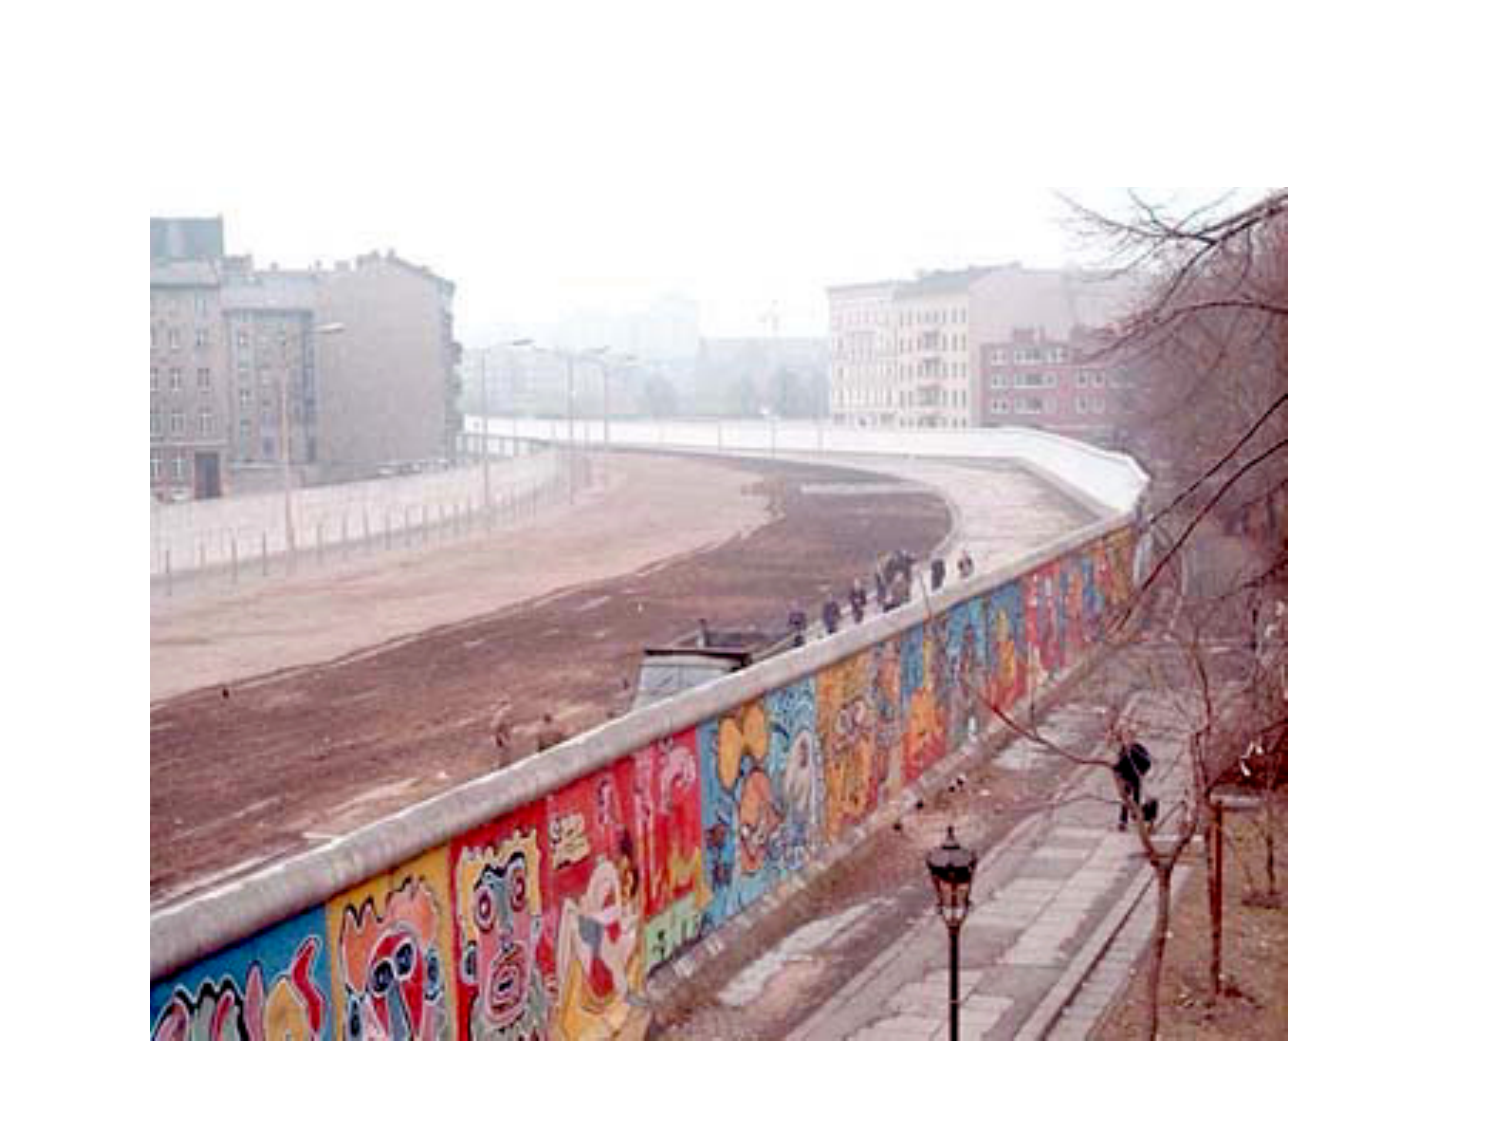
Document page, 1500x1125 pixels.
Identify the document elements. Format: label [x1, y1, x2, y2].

picture [149, 187, 1288, 1041]
